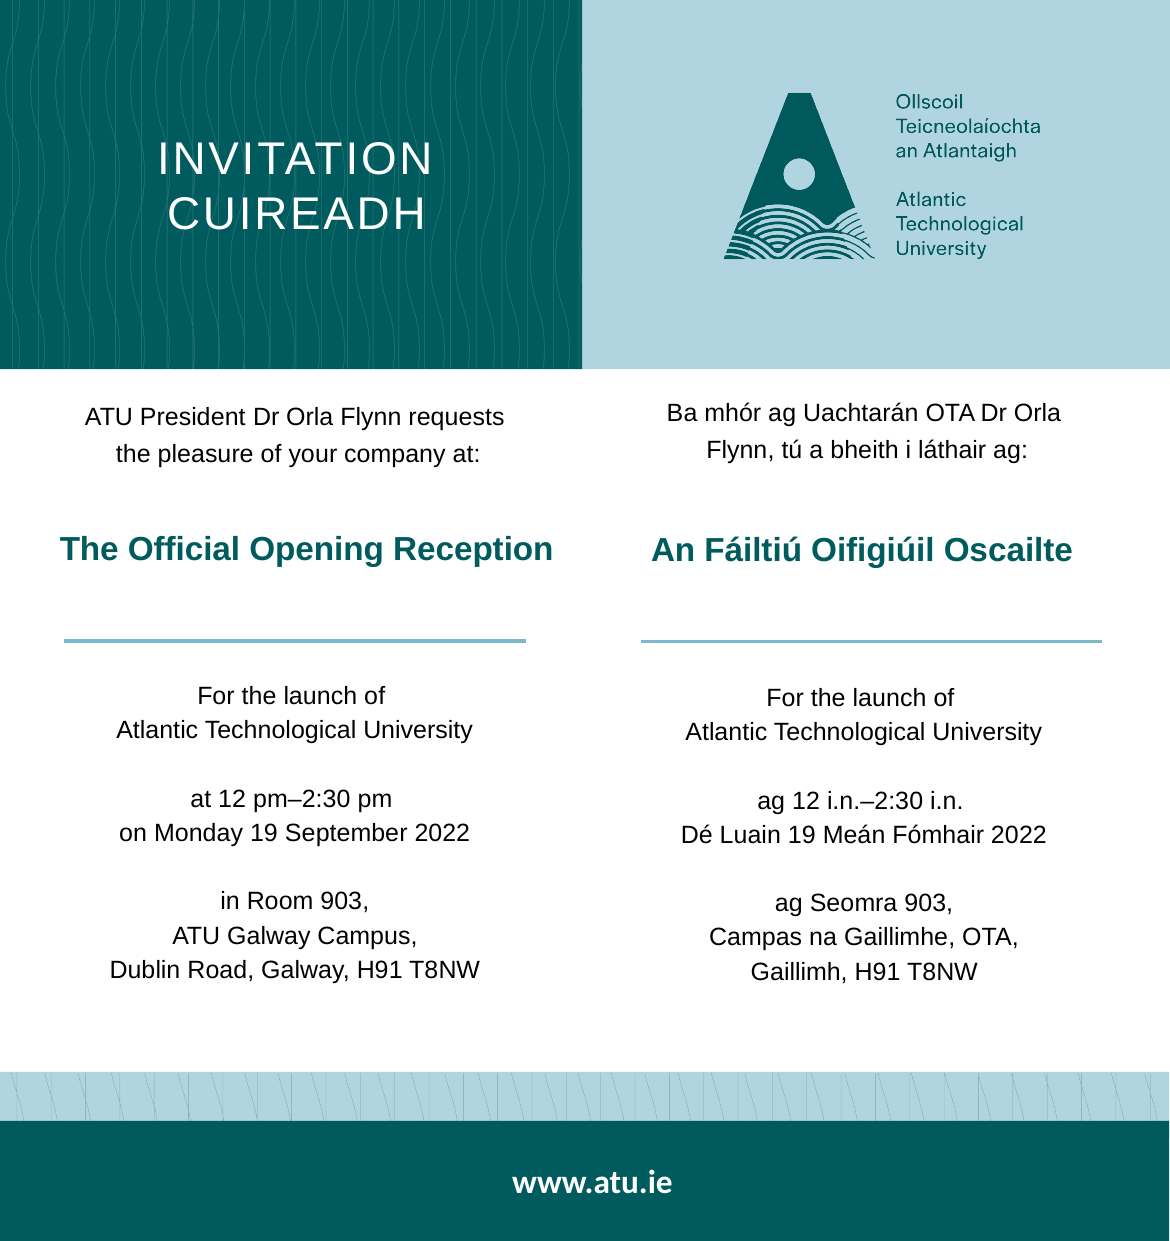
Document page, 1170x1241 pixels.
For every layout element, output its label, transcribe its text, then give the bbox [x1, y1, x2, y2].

list For the launch of Atlantic Technological University ﻿at 12 pm–2:30 pm on Monday 19 September 2022 in Room 903, ATU Galway Campus, Dublin Road, Galway, H91 T8NW [64, 682, 526, 1033]
list Ba mhór ag Uachtarán OTA Dr Orla Flynn, tú a bheith i láthair ag: [633, 397, 1096, 463]
list ﻿An Fáiltiú Oifigiúil Oscailte [584, 499, 1141, 610]
list ﻿For the launch of Atlantic Technological University ag 12 i.n.–2:30 i.n. Dé Luain 19 Meán Fómhair 2022 ag Seomra 903, Campas na Gaillimhe, OTA, Gaillimh, H91 T8NW [633, 684, 1096, 1033]
subtitle ATU President ﻿Dr Orla Flynn requests the pleasure of your company at: [64, 400, 526, 460]
picture [700, 52, 1067, 298]
list ﻿The Official Opening Reception [29, 498, 585, 610]
